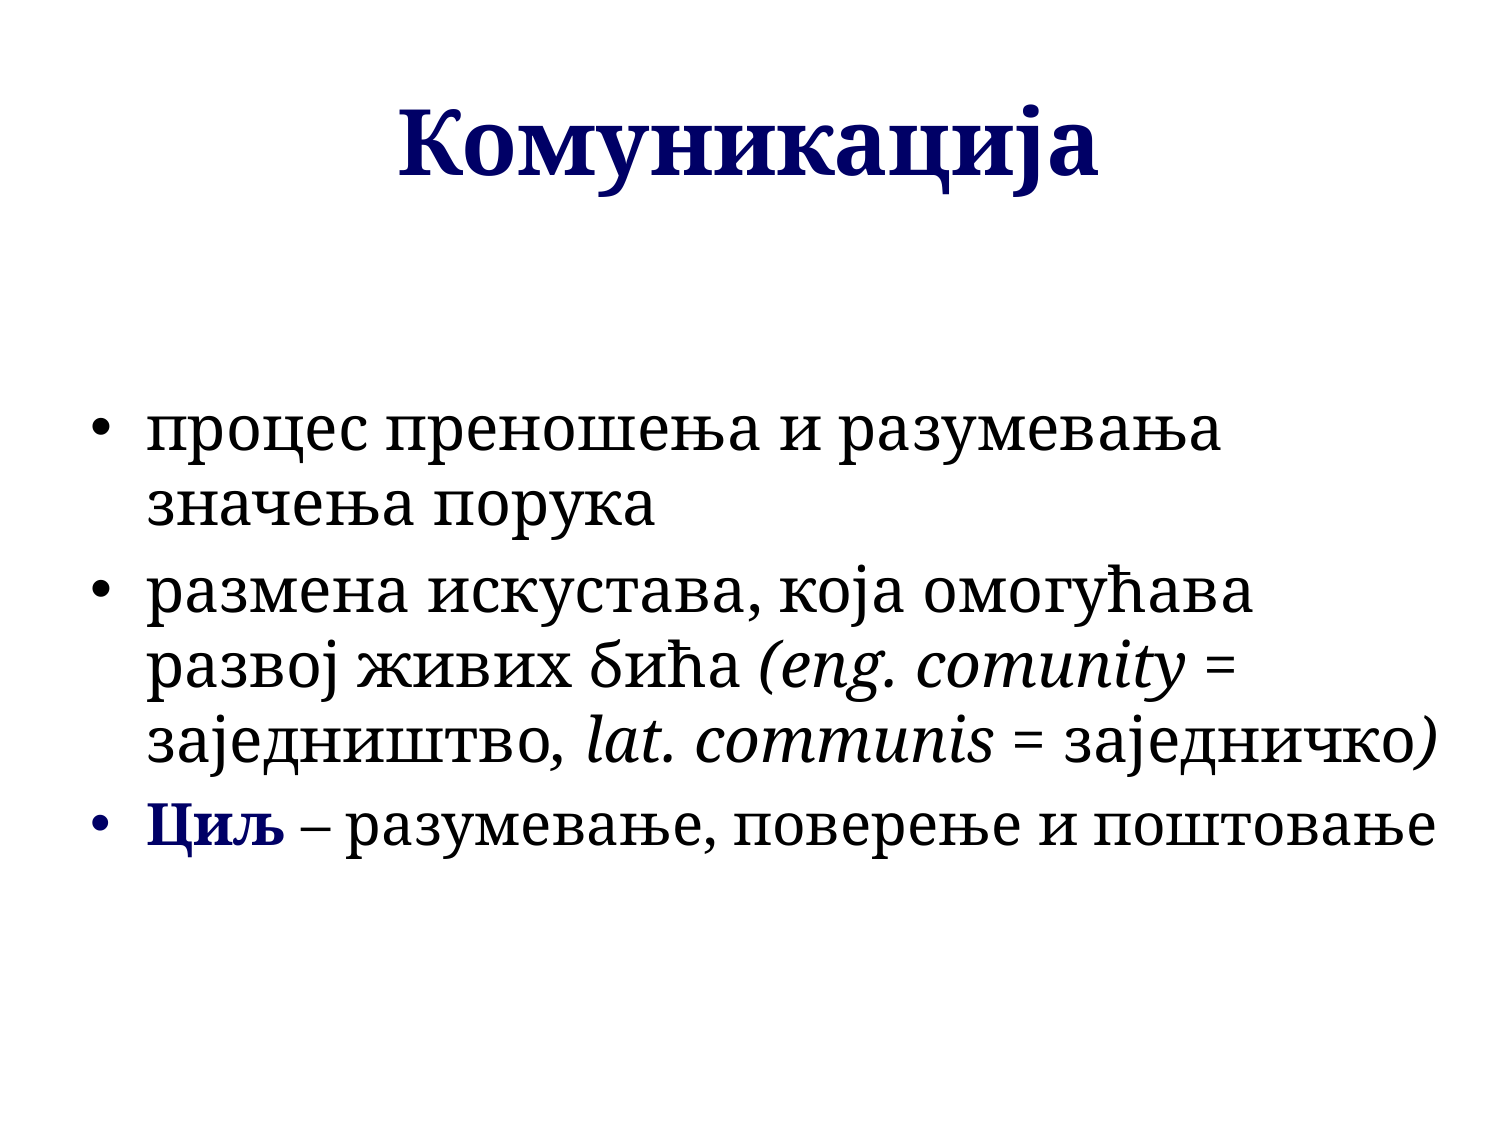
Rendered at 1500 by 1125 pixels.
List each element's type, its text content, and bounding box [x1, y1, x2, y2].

list процес преношења и разумевања значења порука размена искустава, која омогућава развој живих бића (eng. comunity = заједништво, lat. communis = заједничко) Циљ – разумевање, поверење и поштовање [75, 380, 1459, 941]
title Комуникација [75, 45, 1425, 233]
